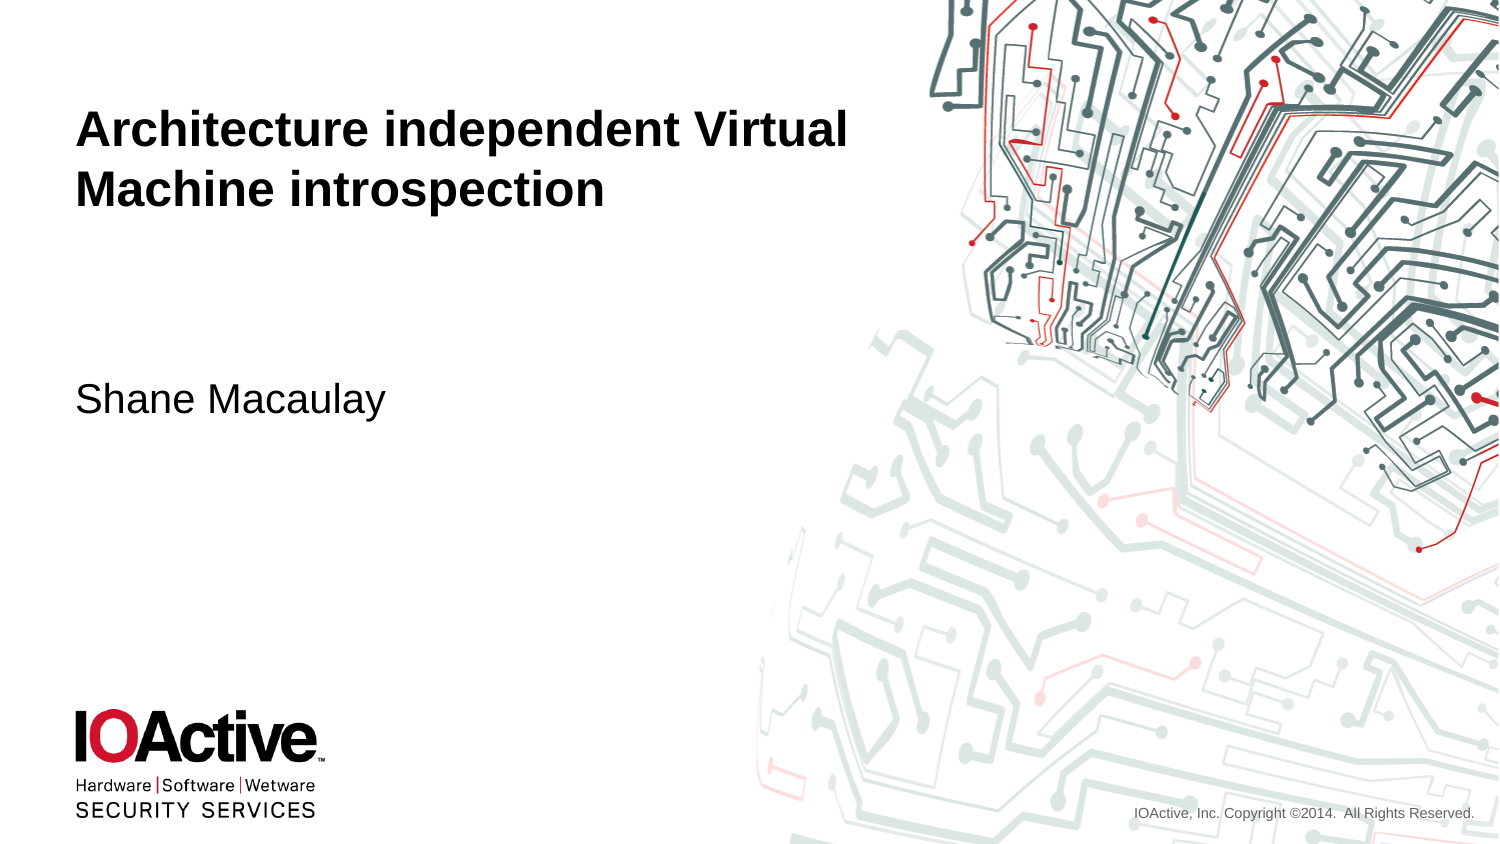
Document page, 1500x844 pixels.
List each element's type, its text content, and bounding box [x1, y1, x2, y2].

picture [0, 0, 1500, 844]
title Architecture independent Virtual Machine introspection [75, 96, 925, 247]
subtitle Shane Macaulay [75, 371, 913, 422]
